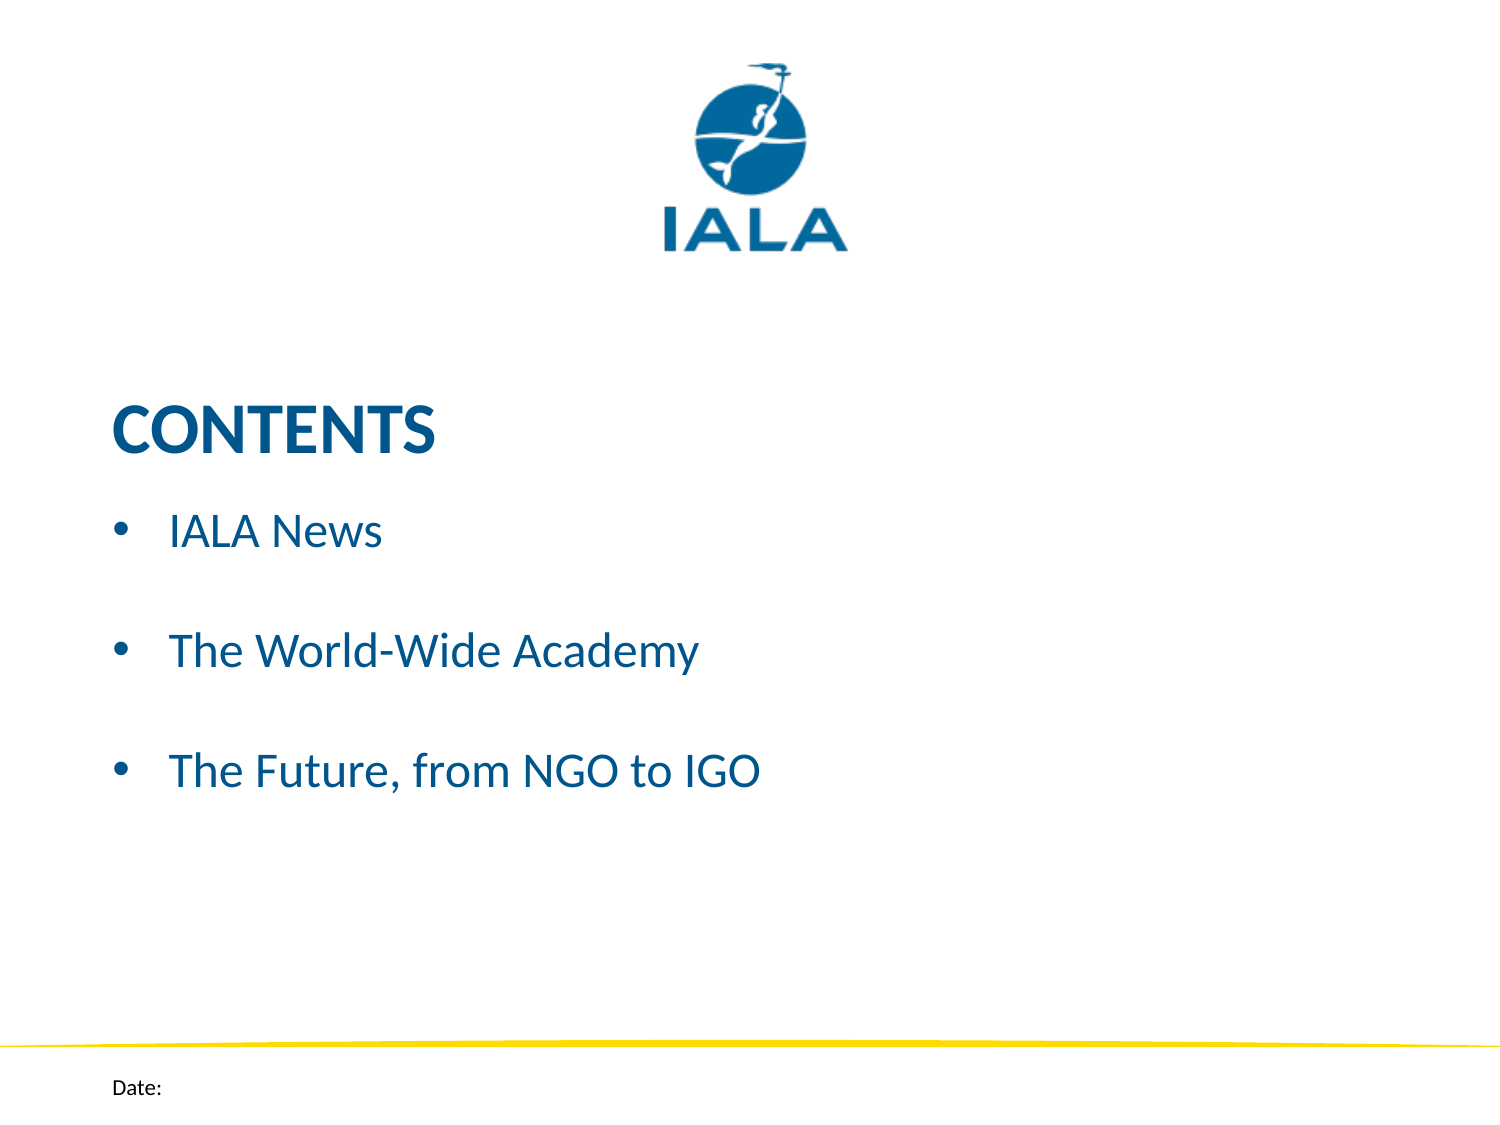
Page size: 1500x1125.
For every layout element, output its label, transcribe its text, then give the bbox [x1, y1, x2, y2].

title contents [112, 332, 1388, 468]
list IALA News The World-Wide Academy The Future, from NGO to IGO [112, 497, 1388, 1024]
slide_number Date: [112, 1046, 461, 1125]
